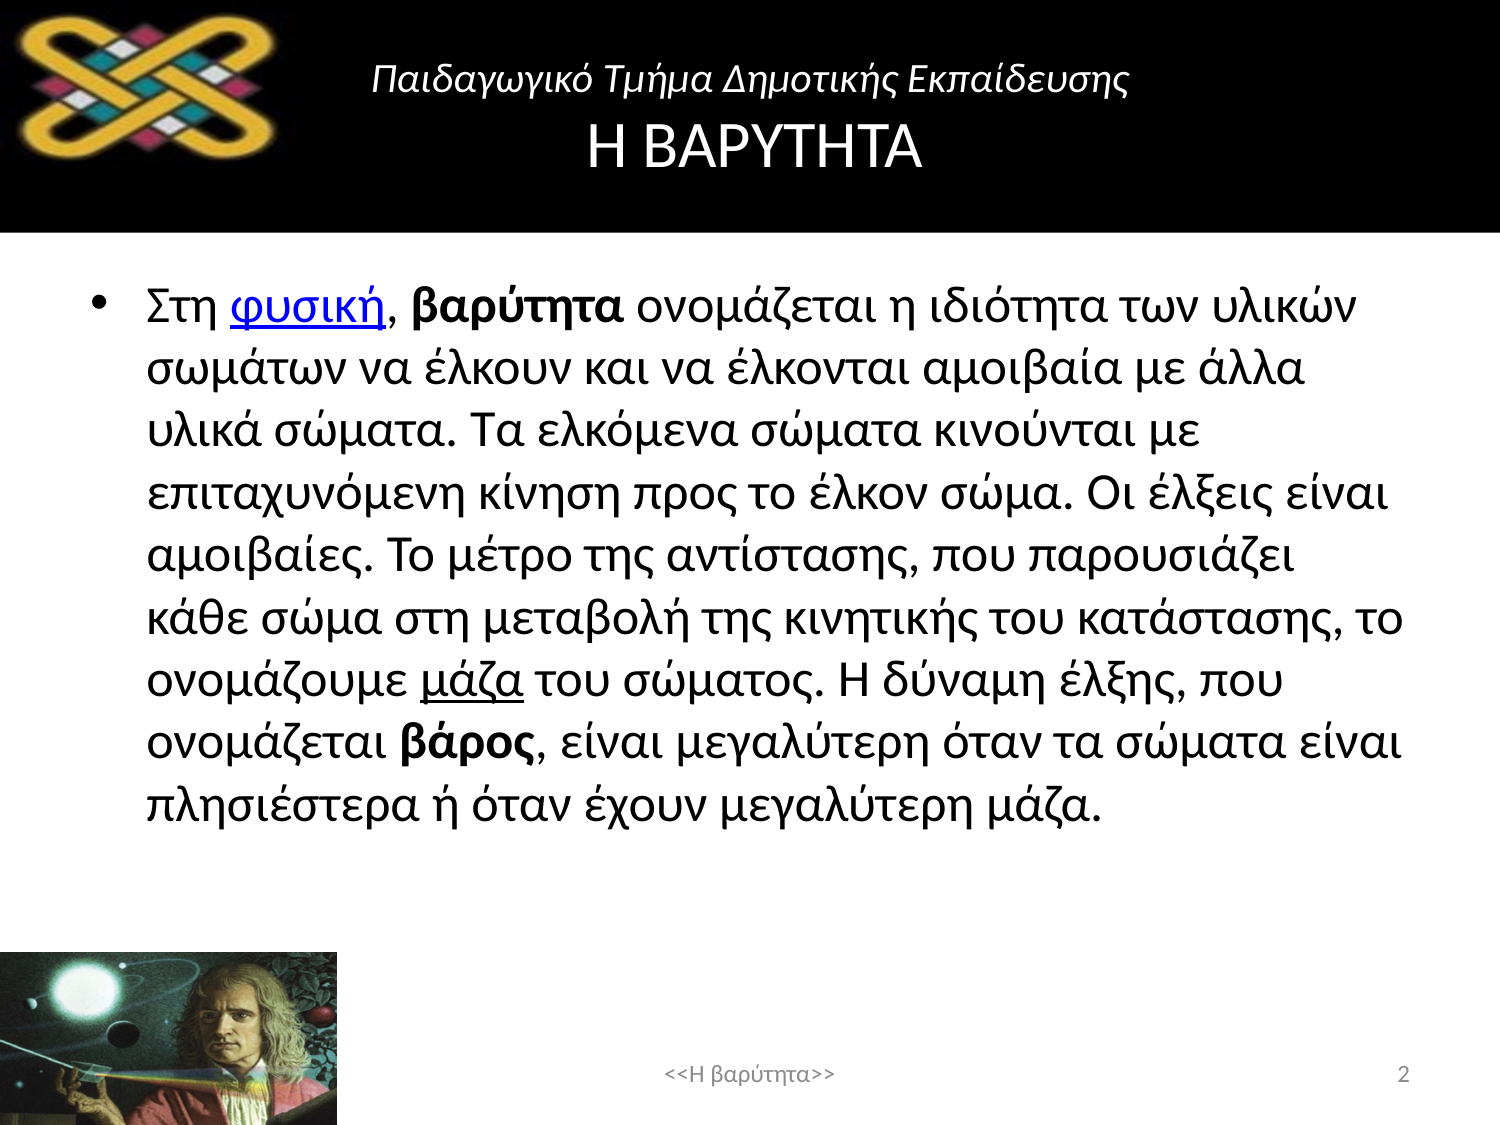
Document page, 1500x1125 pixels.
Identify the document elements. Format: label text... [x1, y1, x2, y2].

footer <<Η βαρύτητα>> [512, 1042, 988, 1103]
picture [0, 0, 296, 232]
slide_number 2 [1074, 1042, 1425, 1103]
title Παιδαγωγικό Τμήμα Δημοτικής Εκπαίδευσης Η ΒΑΡΥΤΗΤΑ [296, 0, 1500, 233]
list Στη φυσική, βαρύτητα ονομάζεται η ιδιότητα των υλικών σωμάτων να έλκουν και να έλκονται αμοιβαία με άλλα υλικά σώματα. Τα ελκόμενα σώματα κινούνται με επιταχυνόμενη κίνηση προς το έλκον σώμα. Οι έλξεις είναι αμοιβαίες. Το μέτρο της αντίστασης, που παρουσιάζει κάθε σώμα στη μεταβολή της κινητικής του κατάστασης, το ονομάζουμε μάζα του σώματος. Η δύναμη έλξης, που ονομάζεται βάρος, είναι μεγαλύτερη όταν τα σώματα είναι πλησιέστερα ή όταν έχουν μεγαλύτερη μάζα. [75, 262, 1425, 1005]
picture [0, 951, 337, 1125]
